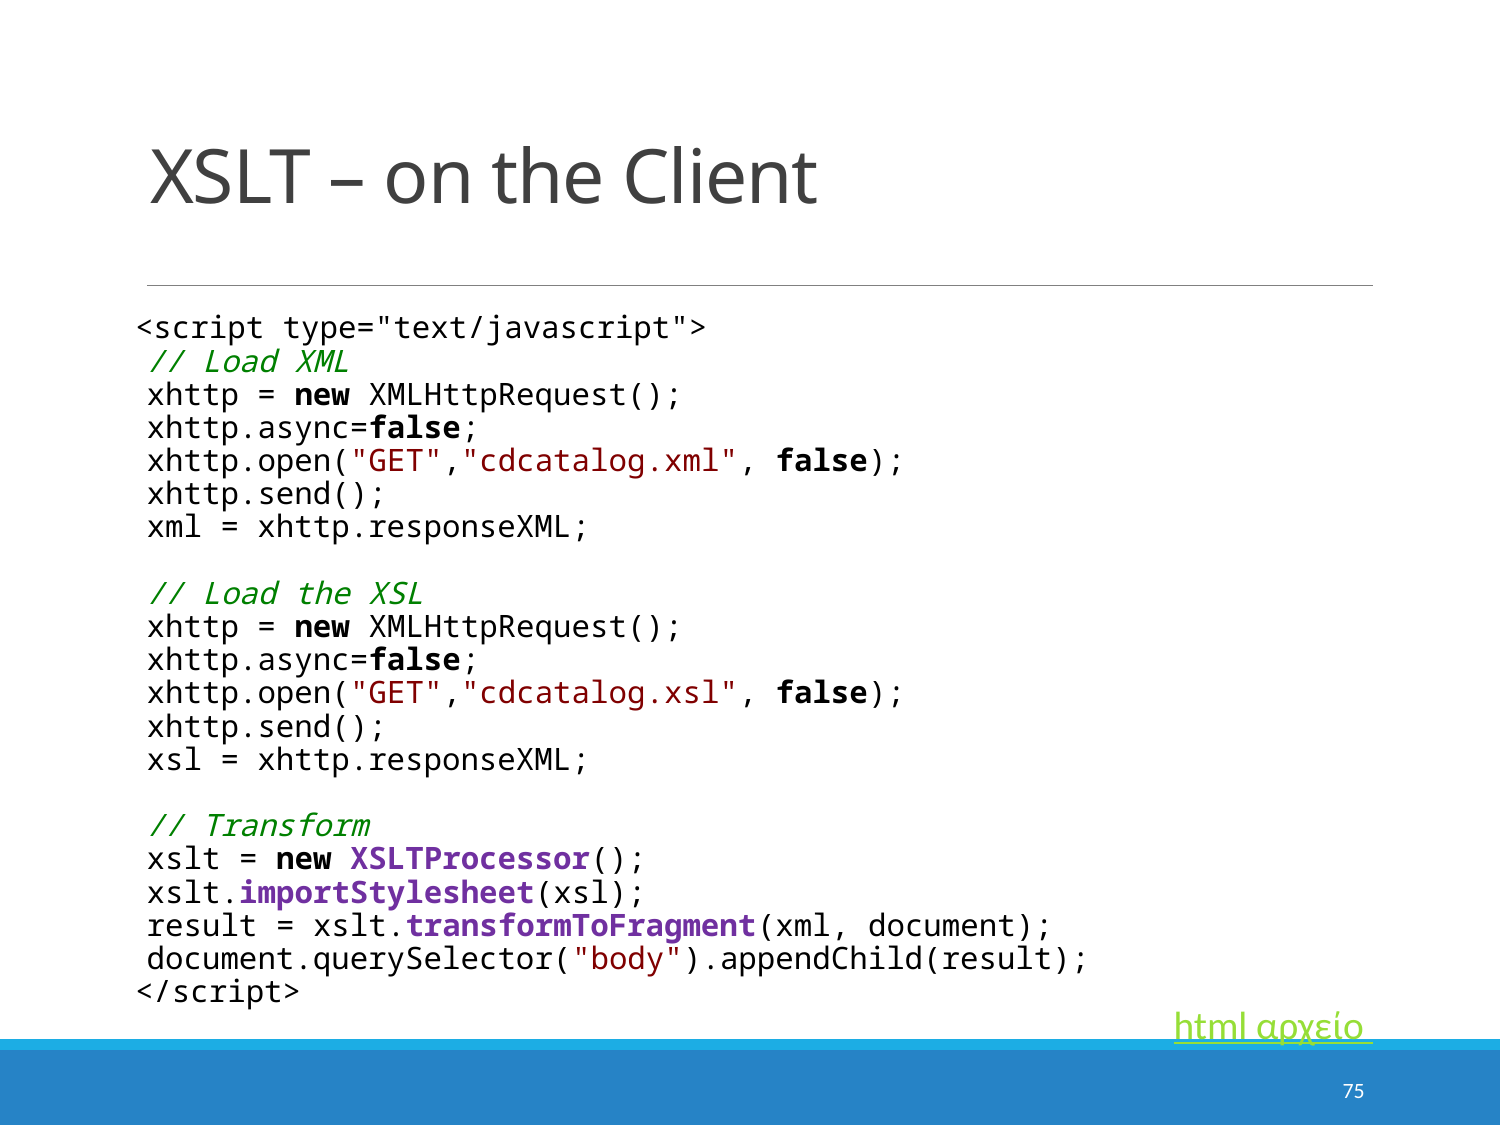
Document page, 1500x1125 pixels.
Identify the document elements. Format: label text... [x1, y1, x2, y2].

title XSLT – on the Client [135, 43, 1373, 227]
slide_number 75 [1218, 1059, 1380, 1120]
list <script type="text/javascript"> // Load XML xhttp = new XMLHttpRequest(); xhttp.async=false; xhttp.open("GET","cdcatalog.xml", false); xhttp.send(); xml = xhttp.responseXML; // Load the XSL xhttp = new XMLHttpRequest(); xhttp.async=false; xhttp.open("GET","cdcatalog.xsl", false); xhttp.send(); xsl = xhttp.responseXML; // Transform xslt = new XSLTProcessor(); xslt.importStylesheet(xsl); result = xslt.transformToFragment(xml, document); document.querySelector("body").appendChild(result); </script> html αρχείο [135, 304, 1373, 1060]
